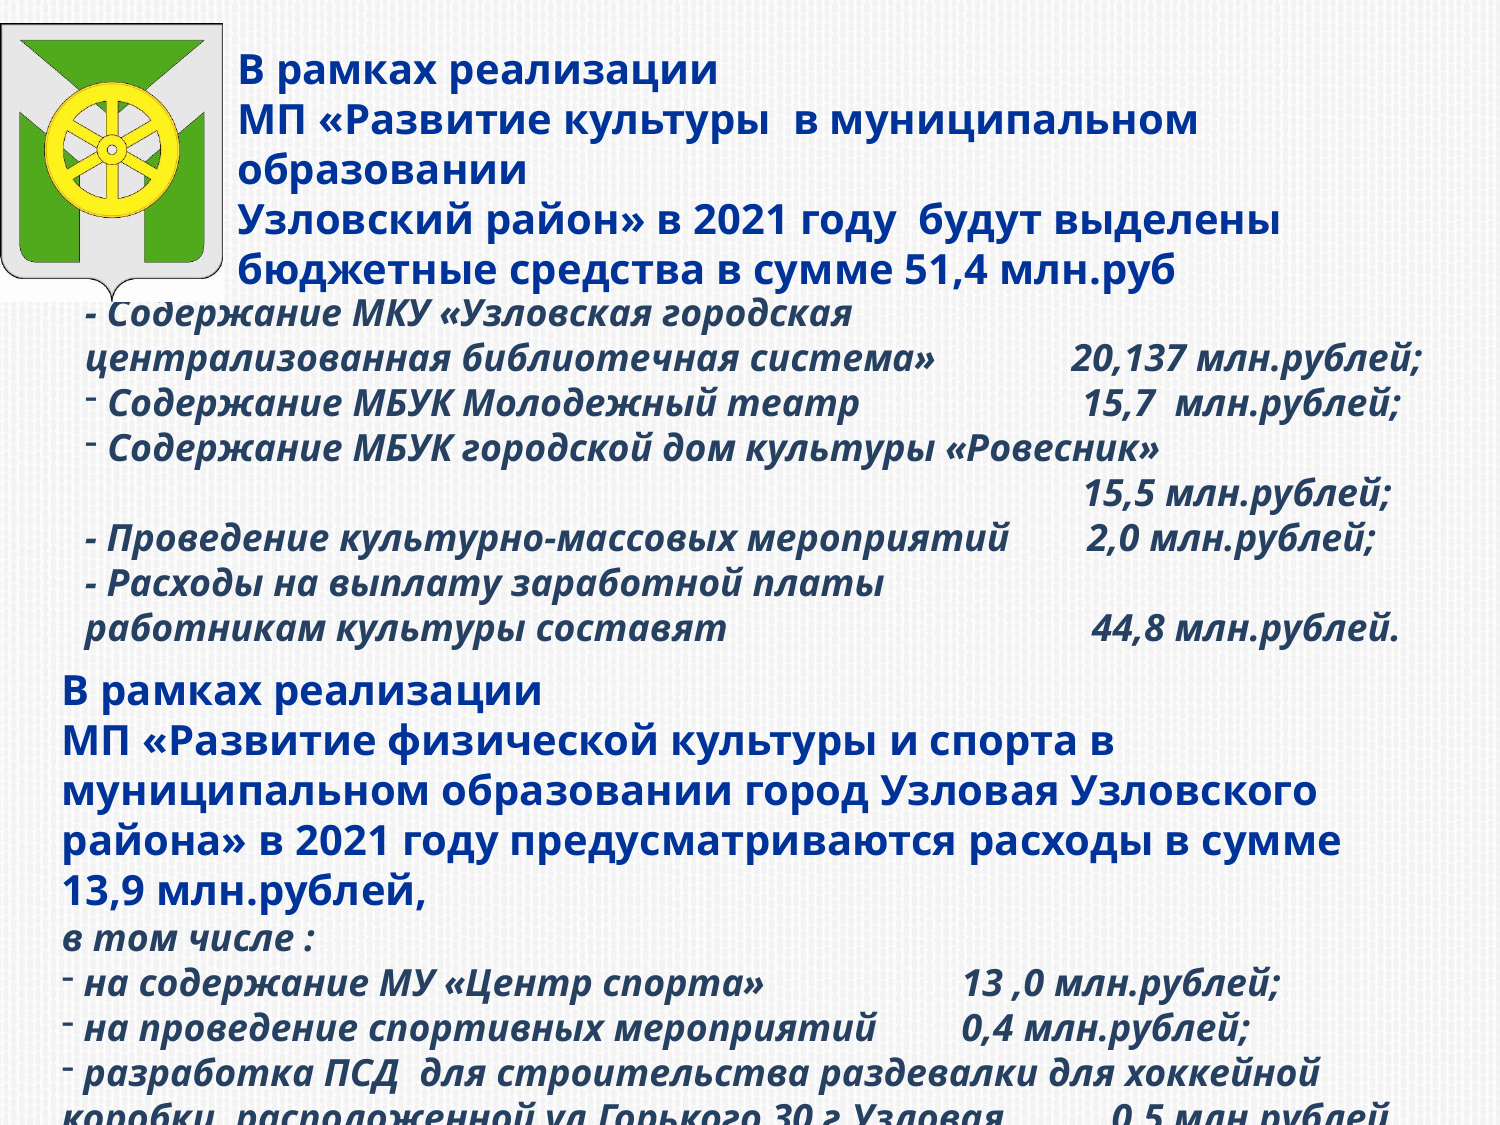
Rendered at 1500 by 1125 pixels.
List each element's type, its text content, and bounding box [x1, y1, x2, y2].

text_box В рамках реализации МП «Развитие культуры в муниципальном образовании Узловский район» в 2021 году будут выделены бюджетные средства в сумме 51,4 млн.руб [232, 35, 1500, 300]
text_box В рамках реализации МП «Развитие физической культуры и спорта в муниципальном образовании город Узловая Узловского района» в 2021 году предусматриваются расходы в сумме 13,9 млн.рублей, в том числе : на содержание МУ «Центр спорта» 13 ,0 млн.рублей; на проведение спортивных мероприятий 0,4 млн.рублей; разработка ПСД для строительства раздевалки для хоккейной коробки, расположенной ул.Горького 30 г.Узловая 0,5 млн.рублей [46, 656, 1442, 1125]
text_box - Содержание МКУ «Узловская городская централизованная библиотечная система» 20,137 млн.рублей; Содержание МБУК Молодежный театр 15,7 млн.рублей; Содержание МБУК городской дом культуры «Ровесник» 15,5 млн.рублей; - Проведение культурно-массовых мероприятий 2,0 млн.рублей; - Расходы на выплату заработной платы работникам культуры составят 44,8 млн.рублей. [70, 281, 1465, 656]
picture [0, 22, 223, 302]
